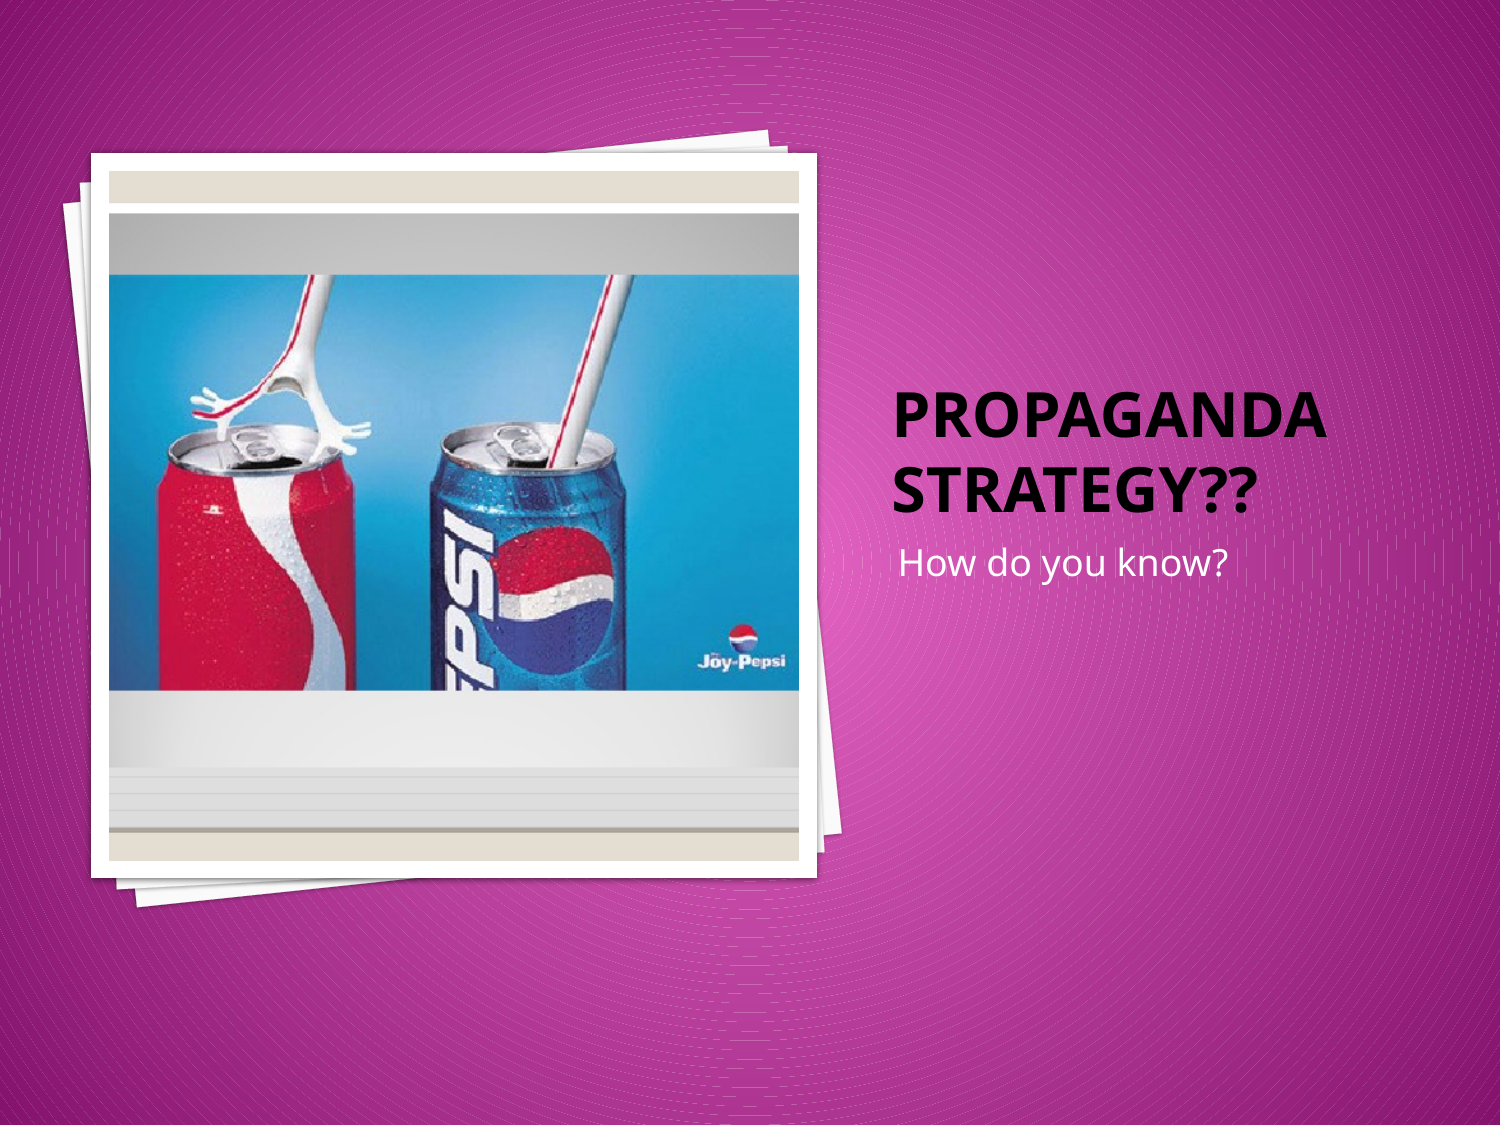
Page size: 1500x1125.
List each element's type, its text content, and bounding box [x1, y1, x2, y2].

picture [108, 170, 800, 862]
title Propaganda Strategy?? [884, 187, 1447, 525]
list How do you know? [884, 538, 1447, 854]
